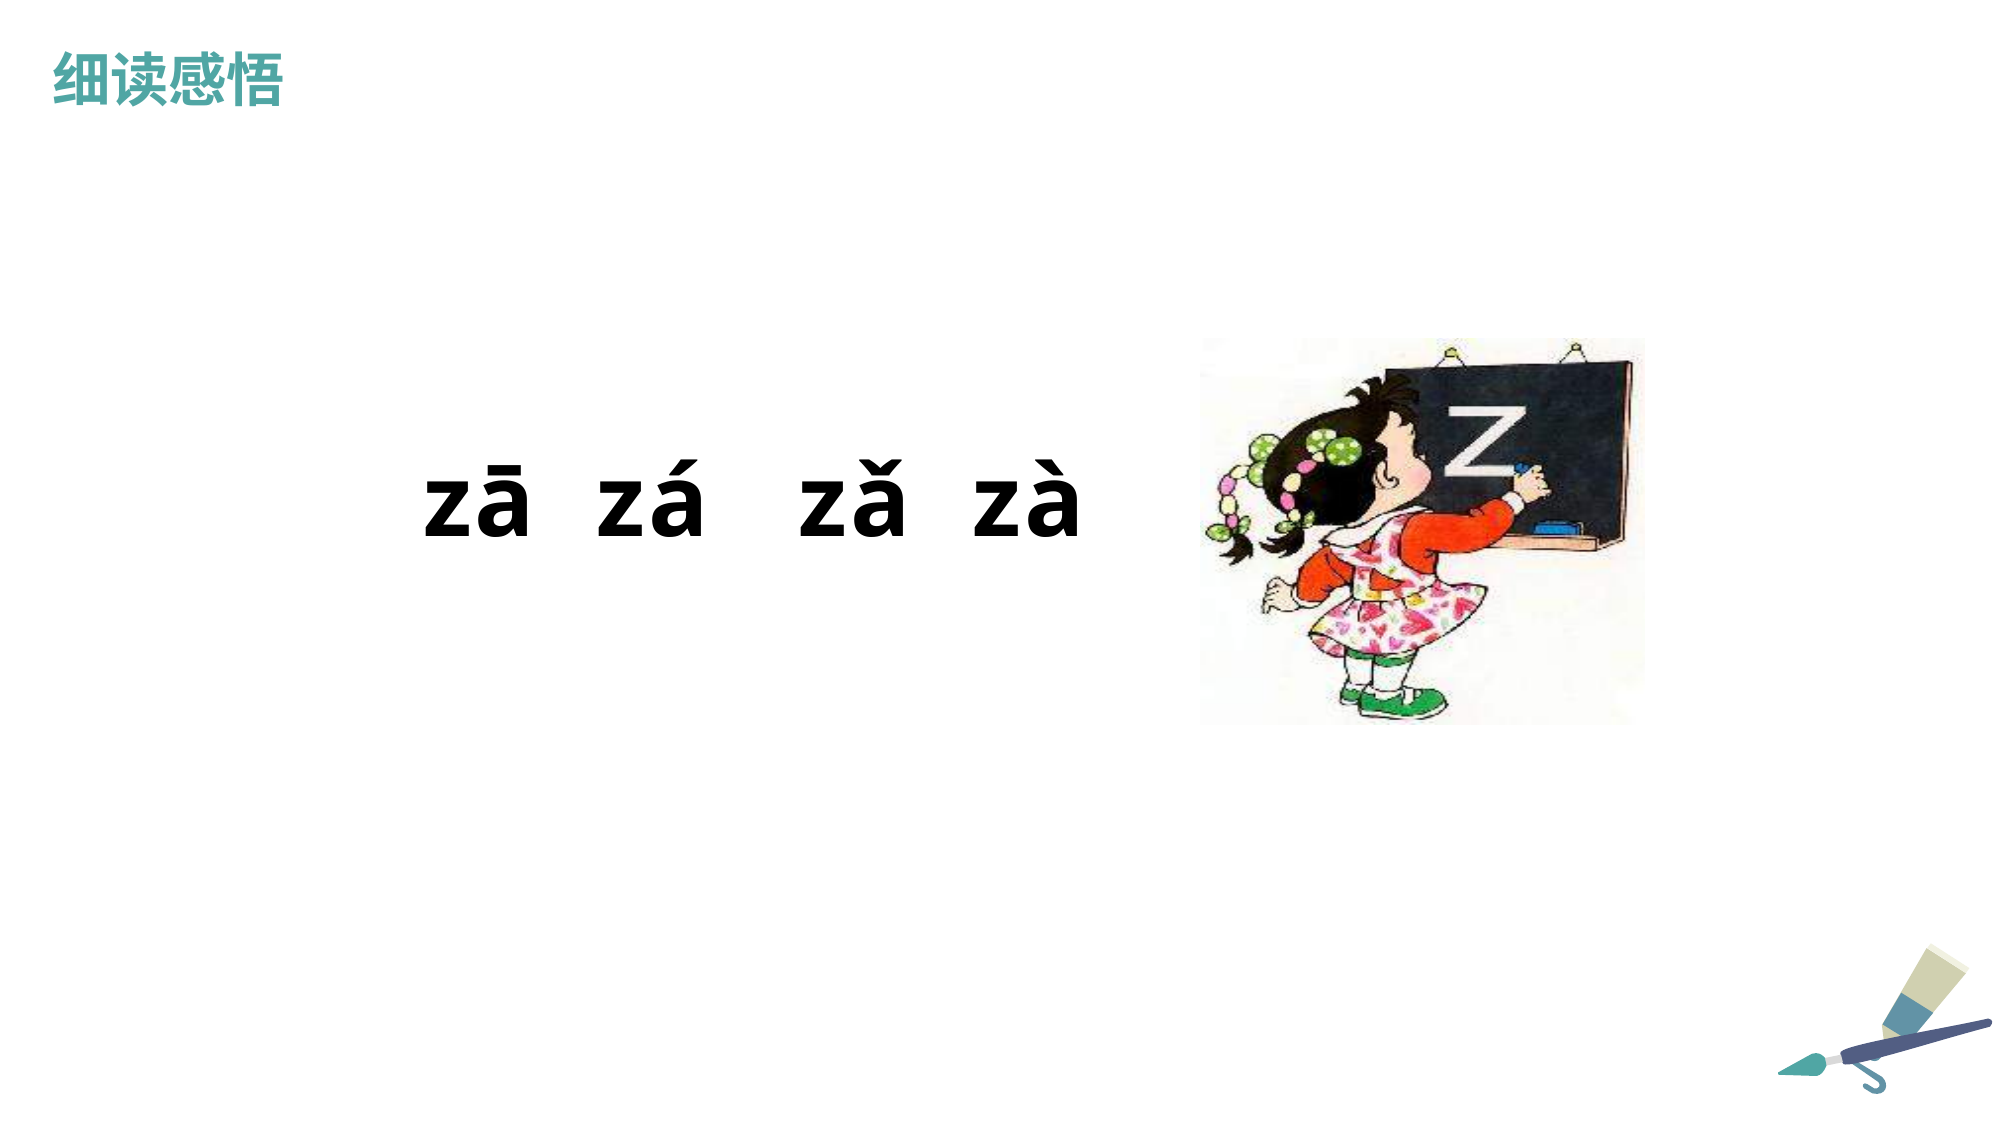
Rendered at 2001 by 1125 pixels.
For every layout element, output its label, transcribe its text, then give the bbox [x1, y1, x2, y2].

list zā zá zǎ zà [408, 442, 1200, 683]
picture [1200, 338, 1645, 725]
text_box 细读感悟 [37, 35, 301, 121]
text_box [1811, 945, 1974, 1125]
